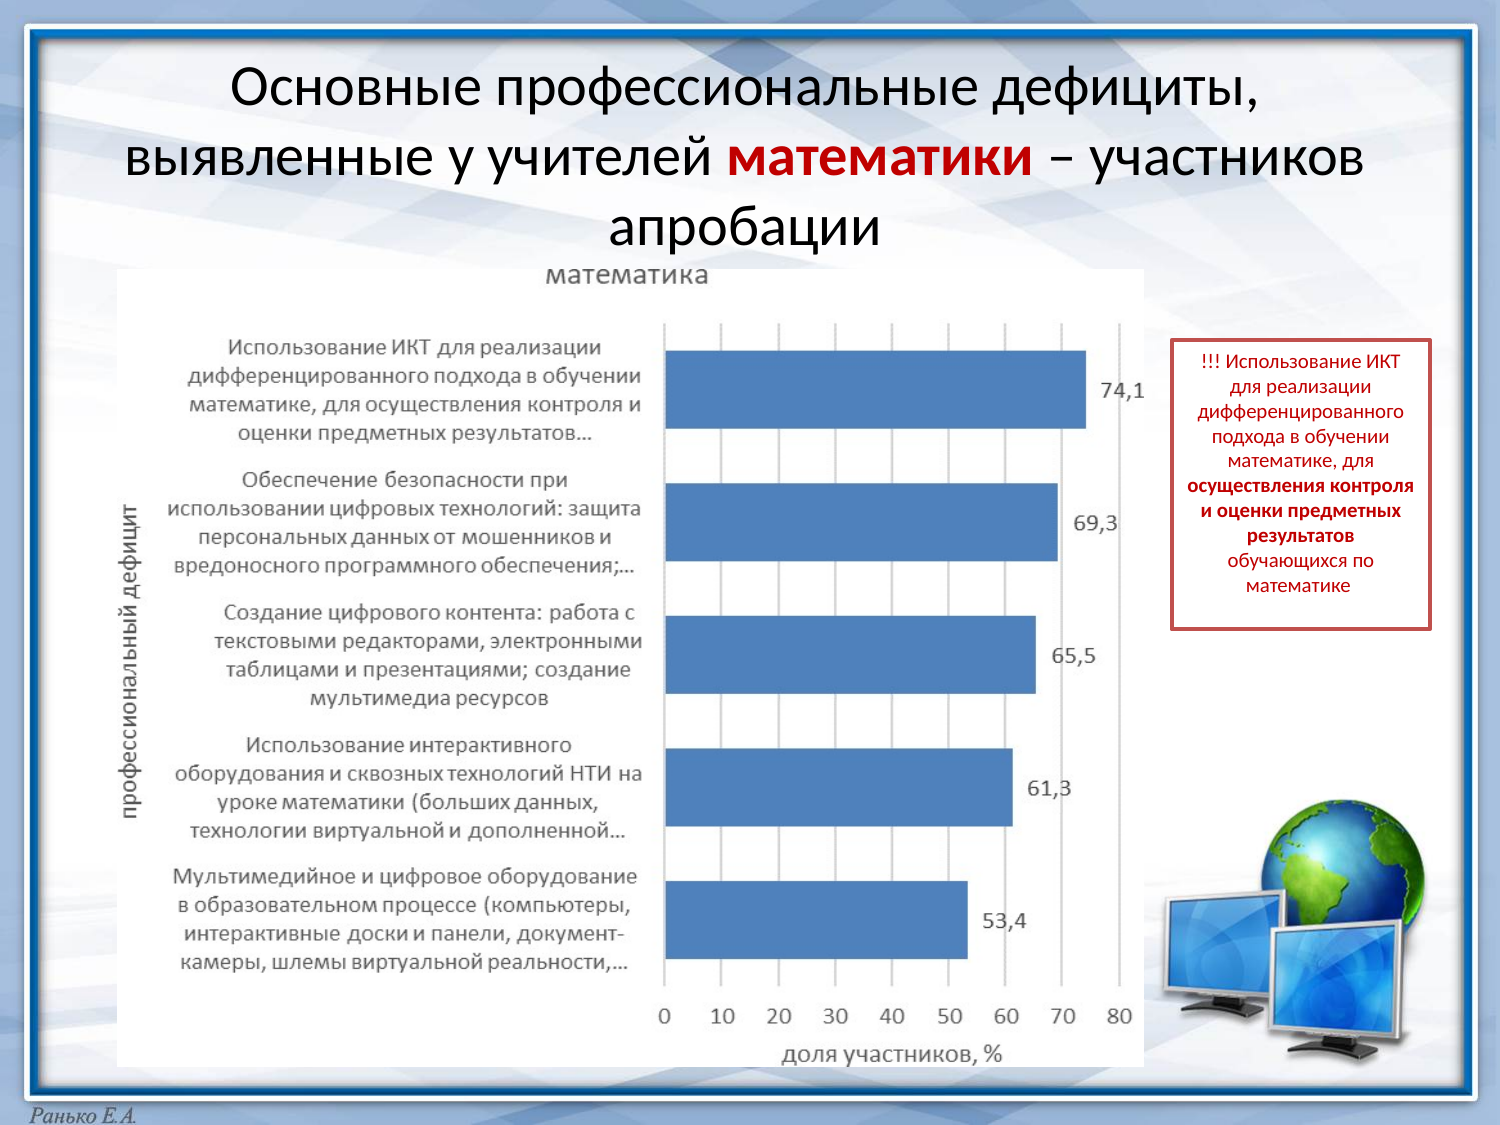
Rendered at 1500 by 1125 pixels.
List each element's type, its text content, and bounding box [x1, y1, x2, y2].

text_box !!! Использование ИКТ для реализации дифференцированного подхода в обучении математике, для осуществления контроля и оценки предметных результатов обучающихся по математике [1170, 338, 1432, 631]
title Основные профессиональные дефициты, выявленные у учителей математики – участников апробации [70, 58, 1421, 247]
picture [0, 0, 1500, 1125]
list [116, 269, 1144, 1067]
